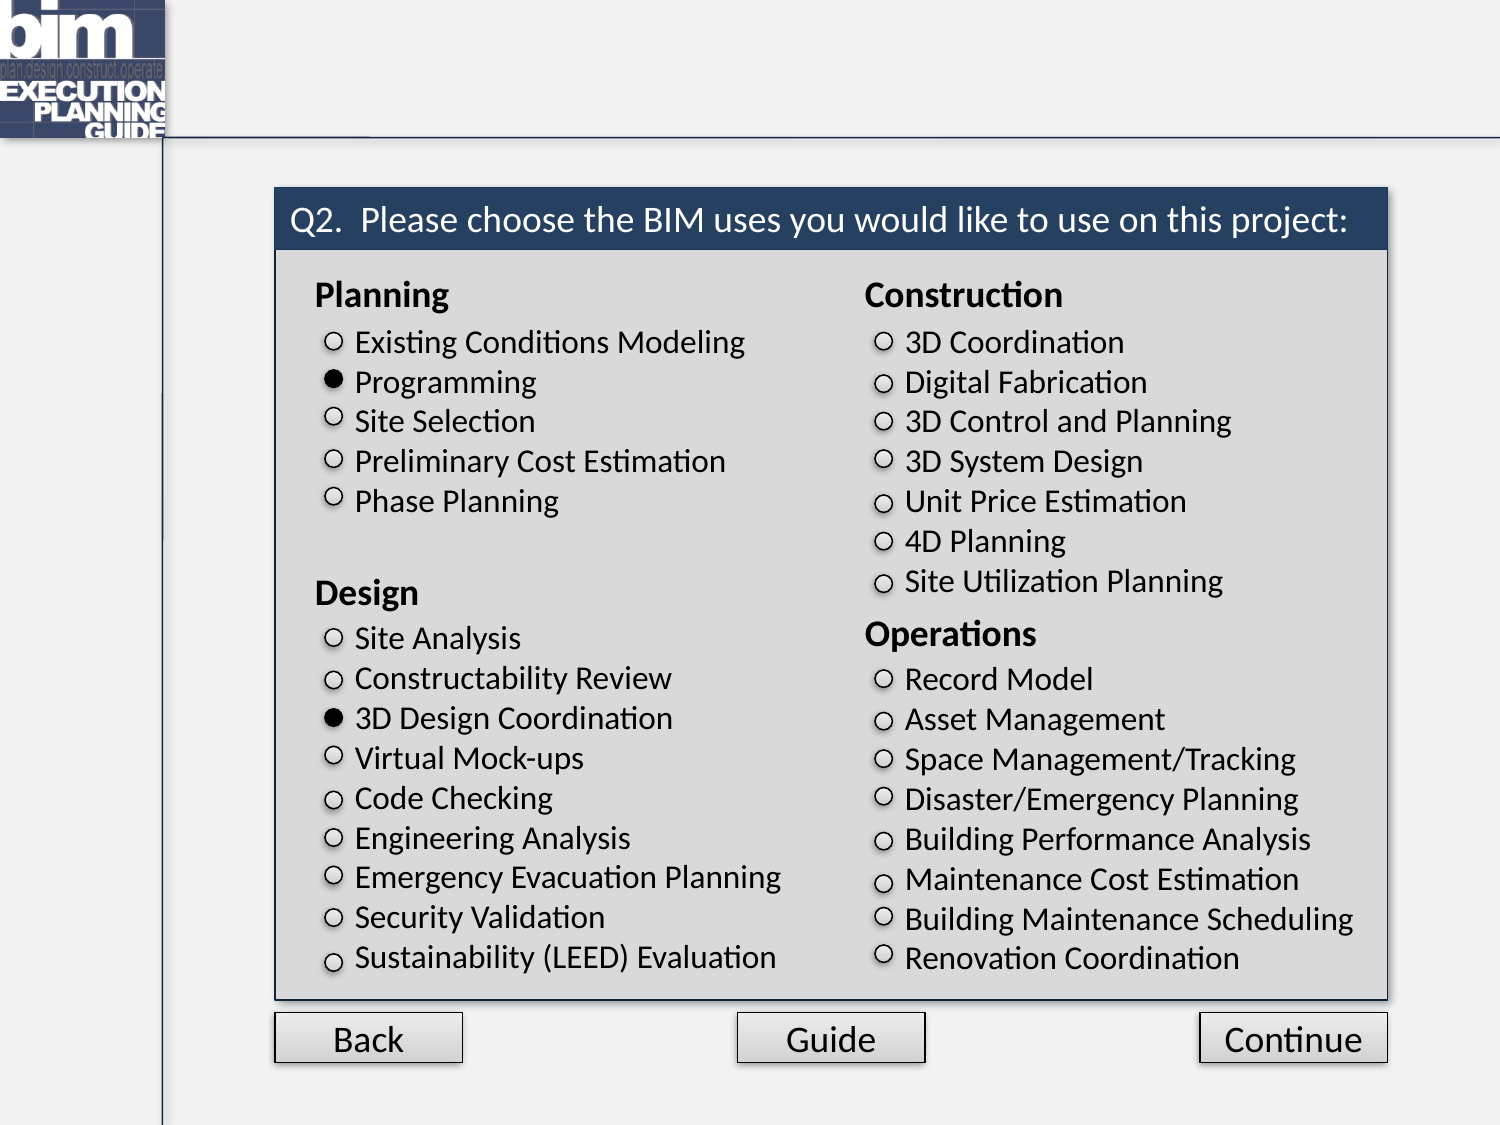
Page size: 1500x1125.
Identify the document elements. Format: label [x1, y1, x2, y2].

text_box [0, 185, 1450, 1002]
text_box [737, 1012, 926, 1063]
text_box [274, 1012, 463, 1063]
text_box [1199, 1012, 1388, 1063]
picture [0, 0, 166, 138]
